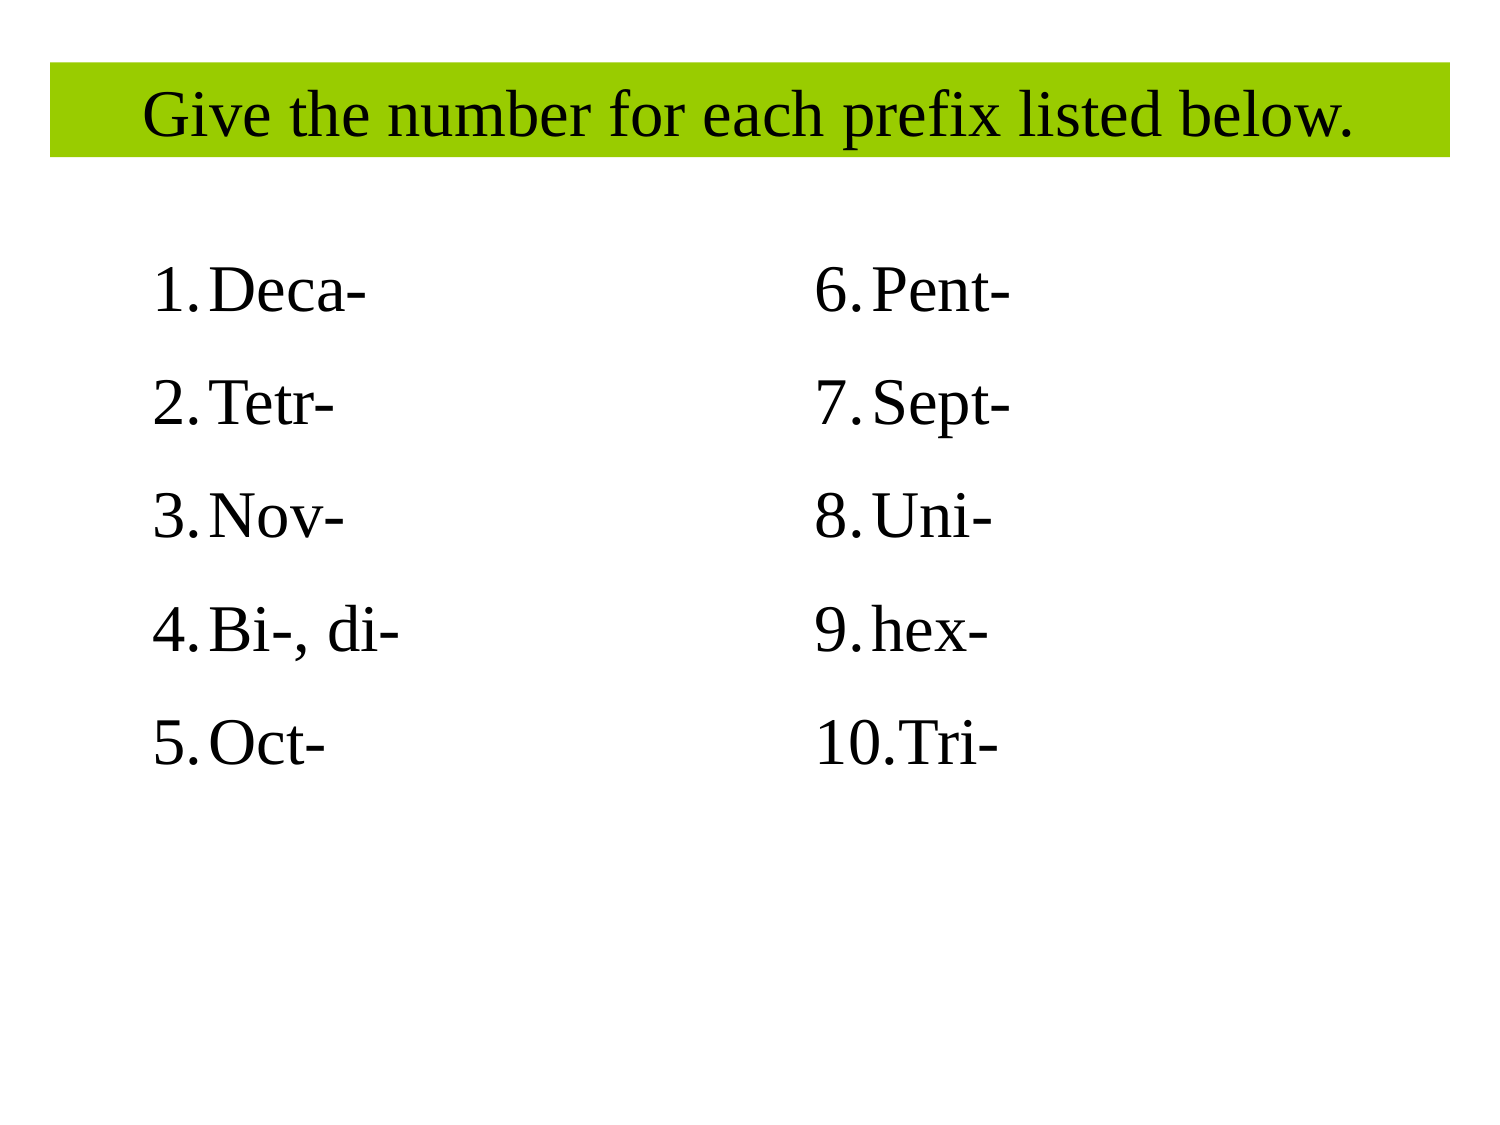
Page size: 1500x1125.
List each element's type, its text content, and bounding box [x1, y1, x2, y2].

text_box Pent- Sept- Uni- hex- Tri- [800, 237, 1225, 785]
text_box Deca- Tetr- Nov- Bi-, di- Oct- [137, 237, 563, 785]
text_box Give the number for each prefix listed below. [50, 62, 1450, 158]
